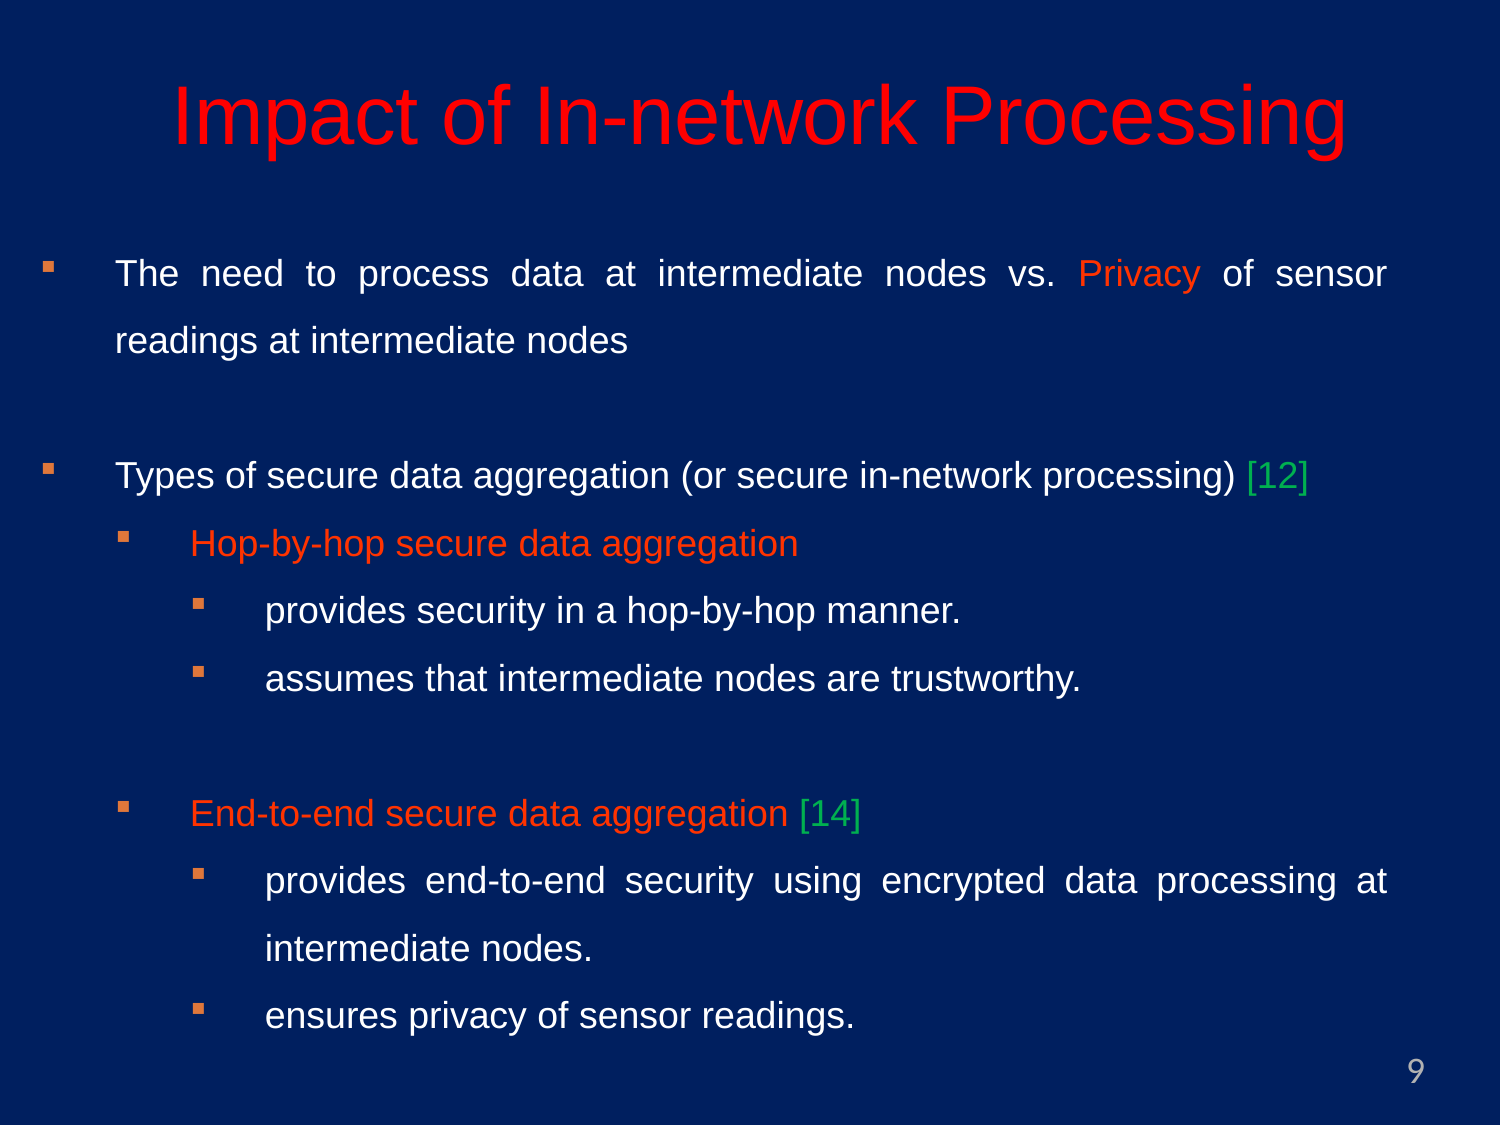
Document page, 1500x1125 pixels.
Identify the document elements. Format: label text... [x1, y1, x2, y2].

text_box The need to process data at intermediate nodes vs. Privacy of sensor readings at intermediate nodes Types of secure data aggregation (or secure in-network processing) [12] Hop-by-hop secure data aggregation provides security in a hop-by-hop manner. assumes that intermediate nodes are trustworthy. End-to-end secure data aggregation [14] provides end-to-end security using encrypted data processing at intermediate nodes. ensures privacy of sensor readings. [37, 226, 1388, 1037]
title Impact of In-network Processing [44, 36, 1456, 250]
slide_number 9 [1080, 1046, 1425, 1103]
